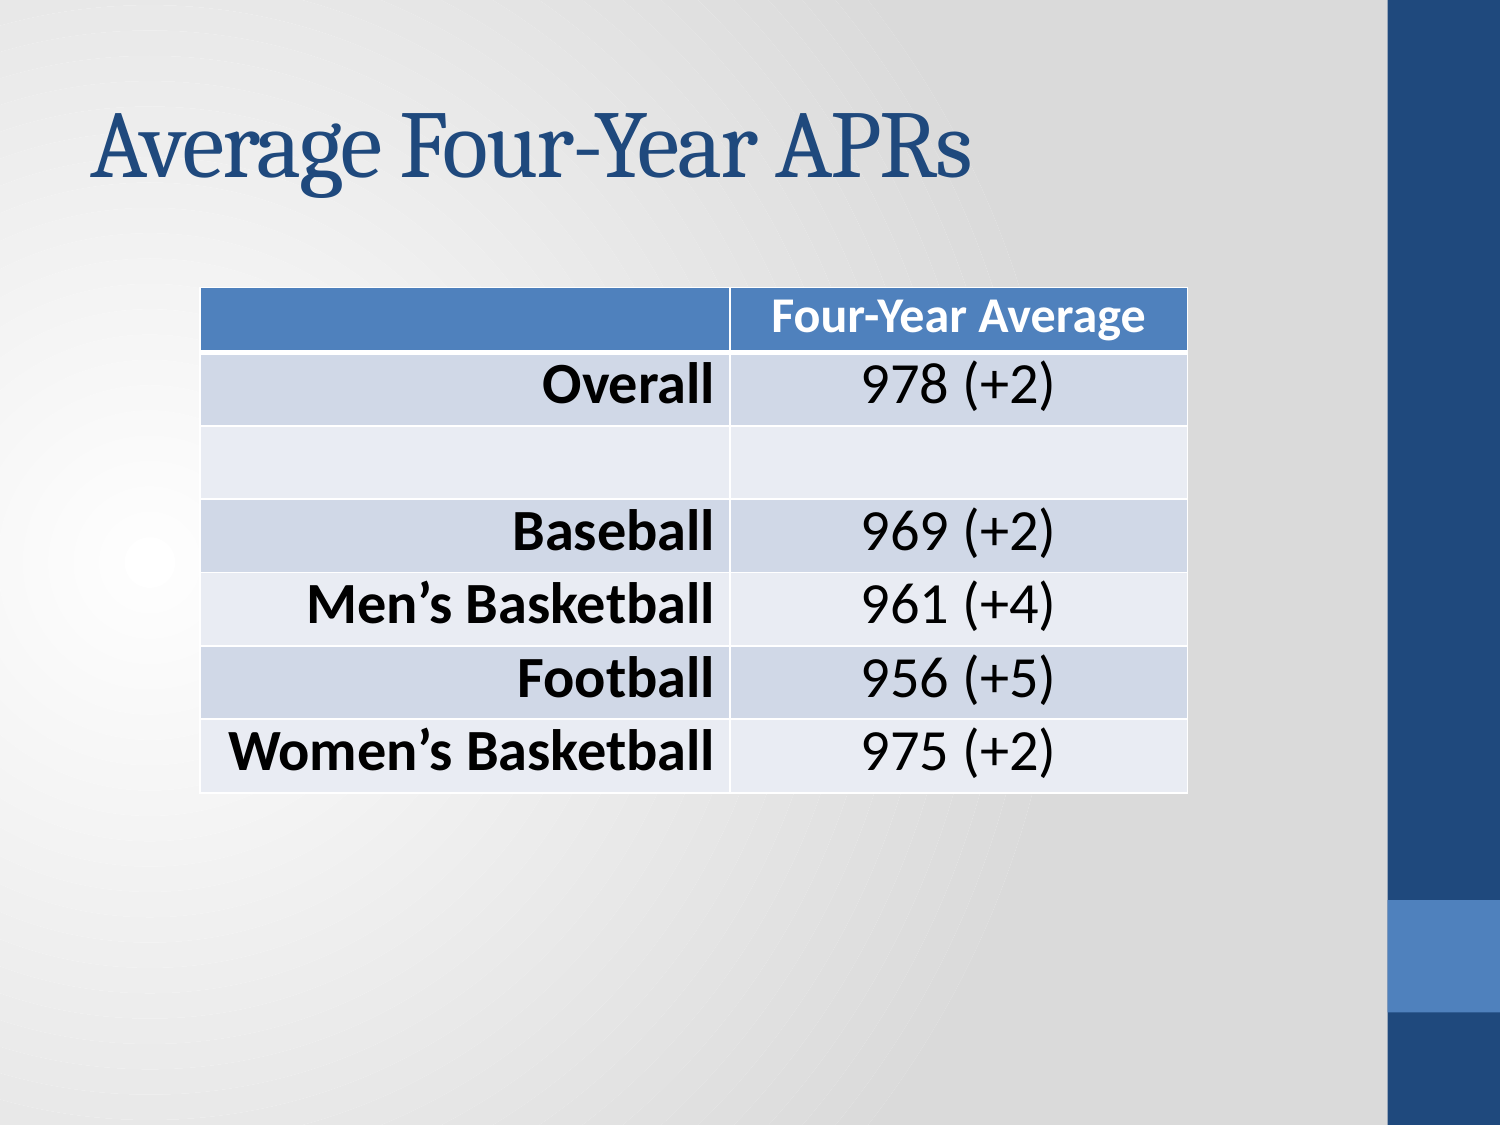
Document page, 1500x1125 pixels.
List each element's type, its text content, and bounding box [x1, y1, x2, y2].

table_cell Baseball [201, 500, 729, 572]
table_cell Women’s Basketball [201, 720, 729, 792]
title Average Four-Year APRs [75, 45, 1325, 233]
table_cell 961 (+4) [731, 573, 1187, 645]
table_cell [731, 427, 1187, 498]
table_cell 975 (+2) [731, 720, 1187, 792]
table_header Four-Year Average [731, 288, 1187, 350]
table_cell 956 (+5) [731, 647, 1187, 718]
table_cell Men’s Basketball [201, 573, 729, 645]
table_header [201, 288, 729, 350]
table_cell 969 (+2) [731, 500, 1187, 572]
table_cell [201, 427, 729, 498]
table_cell Overall [201, 355, 729, 425]
table_cell Football [201, 647, 729, 718]
table_cell 978 (+2) [731, 355, 1187, 425]
